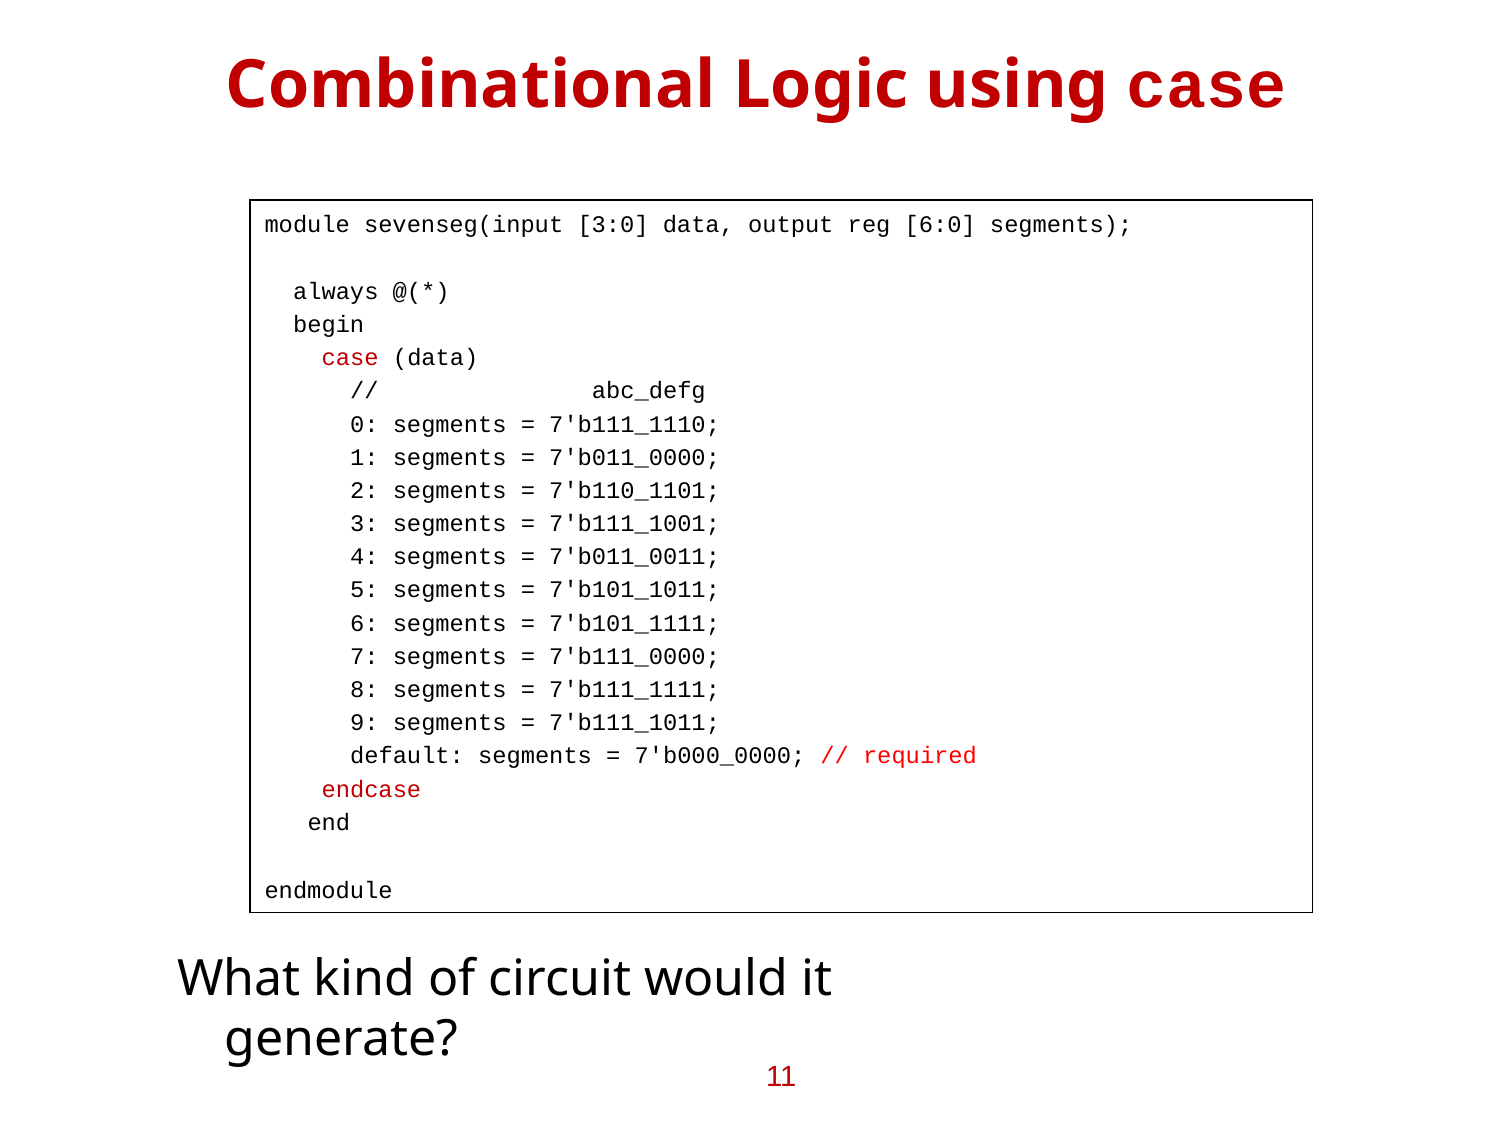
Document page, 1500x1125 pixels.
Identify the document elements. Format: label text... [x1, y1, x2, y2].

title Combinational Logic using case [124, 12, 1388, 151]
text_box module sevenseg(input [3:0] data, output reg [6:0] segments); always @(*) begin case (data) // abc_defg 0: segments = 7'b111_1110; 1: segments = 7'b011_0000; 2: segments = 7'b110_1101; 3: segments = 7'b111_1001; 4: segments = 7'b011_0011; 5: segments = 7'b101_1011; 6: segments = 7'b101_1111; 7: segments = 7'b111_0000; 8: segments = 7'b111_1111; 9: segments = 7'b111_1011; default: segments = 7'b000_0000; // required endcase end endmodule [249, 200, 1313, 913]
list What kind of circuit would it generate? [87, 937, 1063, 1038]
slide_number 11 [649, 1049, 913, 1125]
